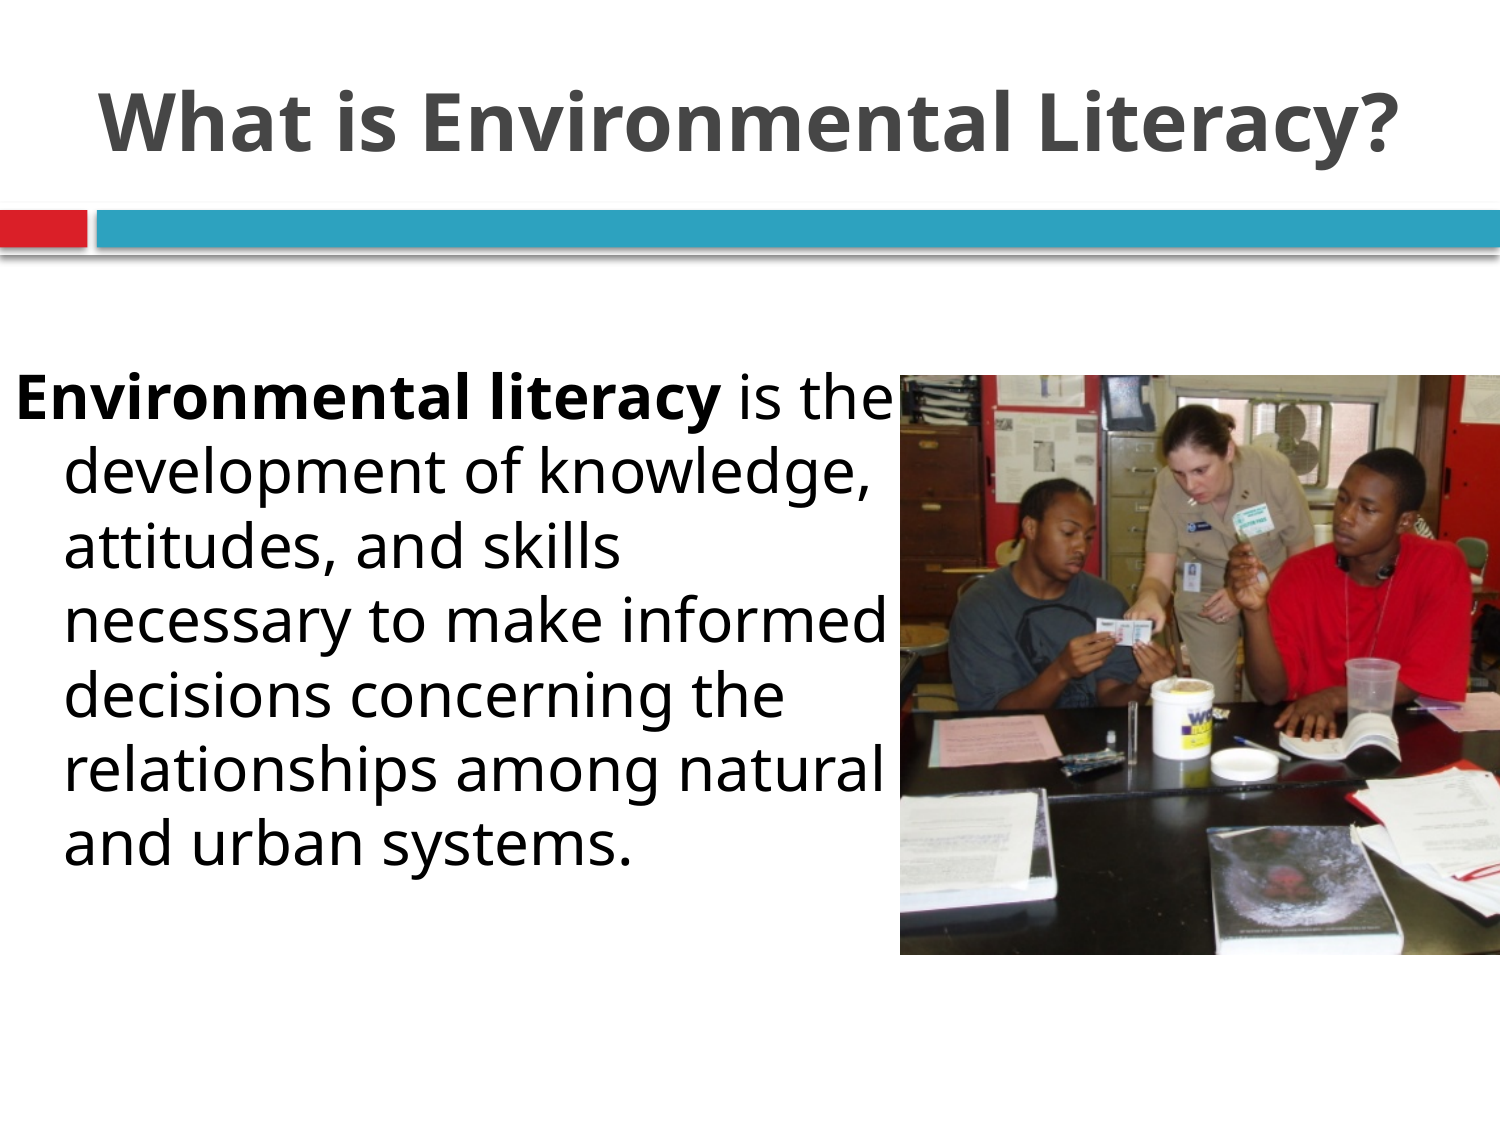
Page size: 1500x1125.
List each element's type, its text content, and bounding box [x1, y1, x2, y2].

title What is Environmental Literacy? [0, 24, 1500, 213]
picture [899, 374, 1500, 955]
list Environmental literacy is the development of knowledge, attitudes, and skills necessary to make informed decisions concerning the relationships among natural and urban systems. [0, 350, 913, 963]
